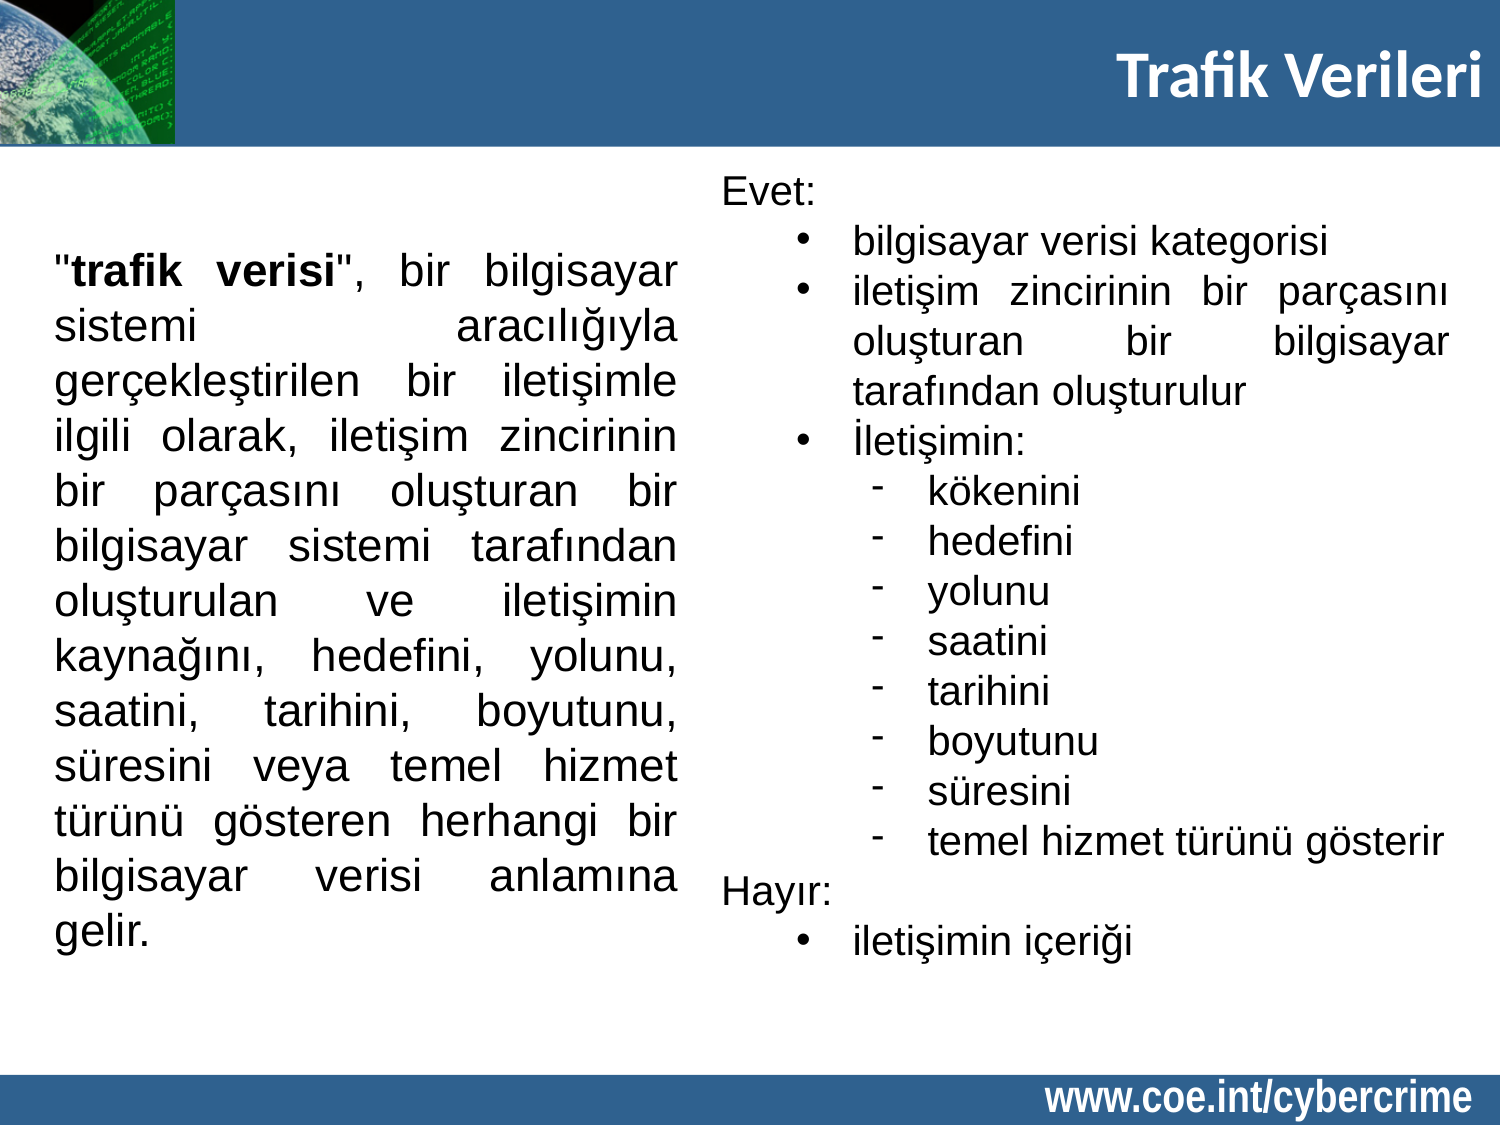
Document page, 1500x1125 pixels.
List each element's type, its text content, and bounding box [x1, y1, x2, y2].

picture [0, 0, 175, 144]
text_box "trafik verisi", bir bilgisayar sistemi aracılığıyla gerçekleştirilen bir iletişimle ilgili olarak, iletişim zincirinin bir parçasını oluşturan bir bilgisayar sistemi tarafından oluşturulan ve iletişimin kaynağını, hedefini, yolunu, saatini, tarihini, boyutunu, süresini veya temel hizmet türünü gösteren herhangi bir bilgisayar verisi anlamına gelir. [39, 233, 694, 963]
text_box [0, 1073, 1030, 1125]
text_box www.coe.int/cybercrime [1030, 1059, 1500, 1125]
text_box Evet: bilgisayar verisi kategorisi iletişim zincirinin bir parçasını oluşturan bir bilgisayar tarafından oluşturulur İletişimin: kökenini hedefini yolunu saatini tarihini boyutunu süresini temel hizmet türünü gösterir Hayır: iletişimin içeriği [706, 156, 1465, 972]
text_box Trafik Verileri [177, 0, 1500, 149]
